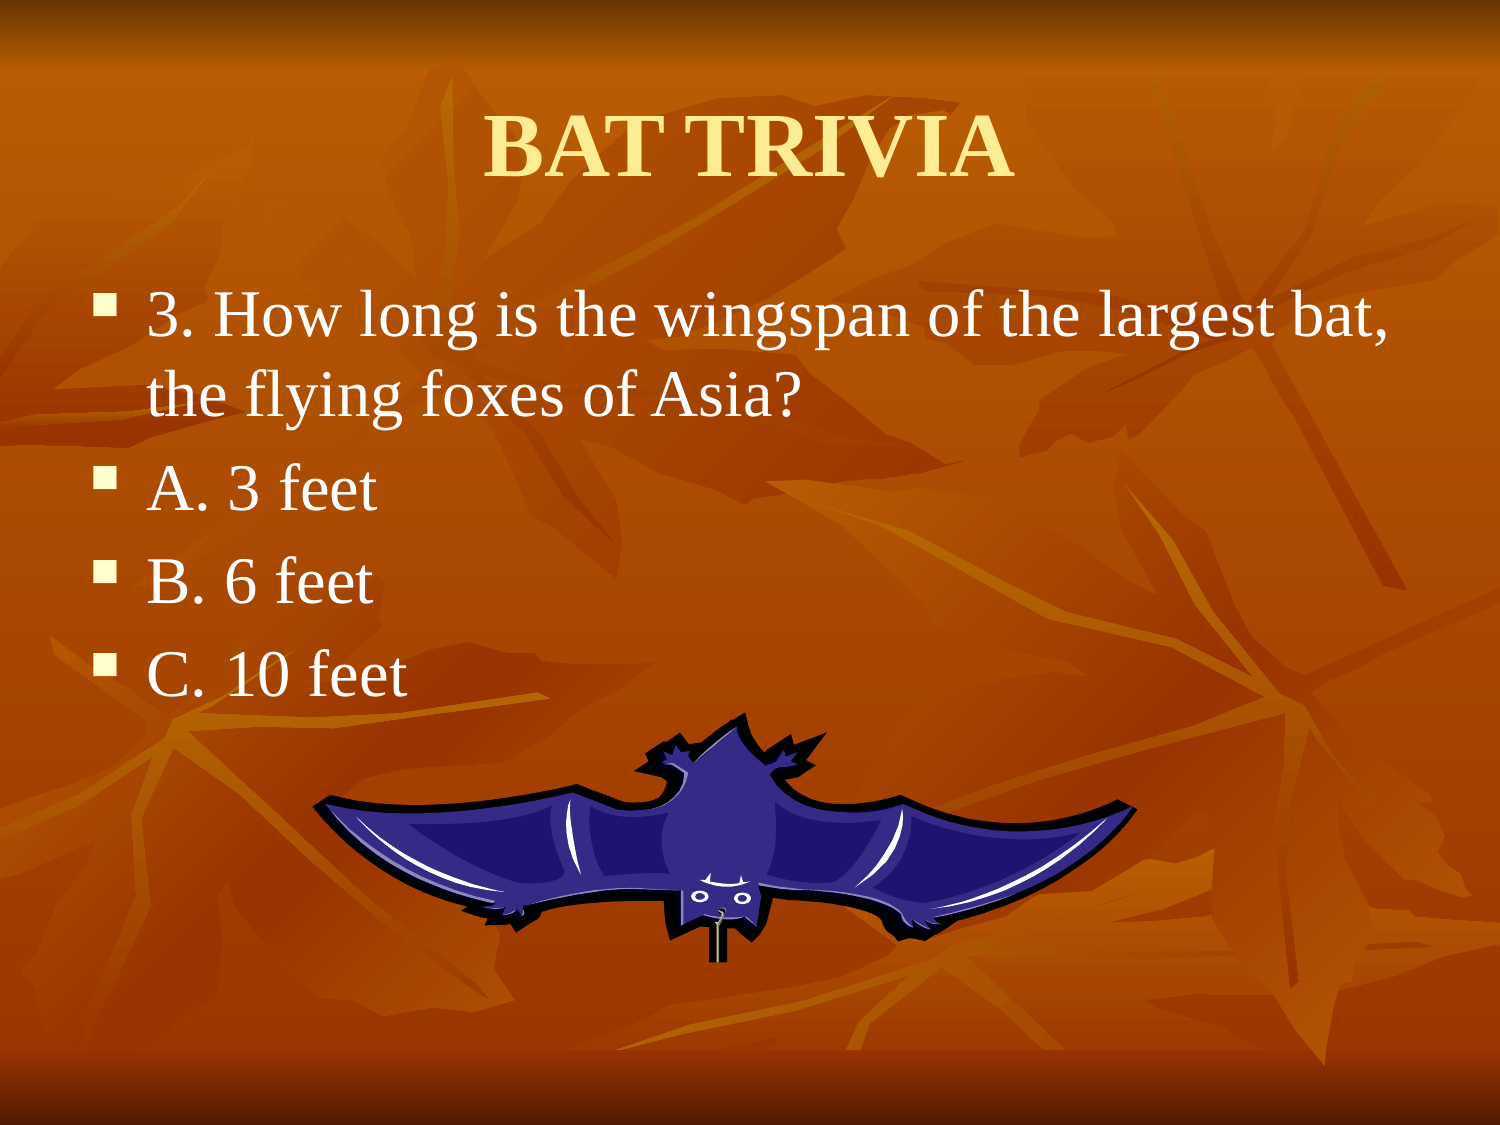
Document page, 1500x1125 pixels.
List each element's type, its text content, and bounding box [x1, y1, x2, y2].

list 3. How long is the wingspan of the largest bat, the flying foxes of Asia? A. 3 feet B. 6 feet C. 10 feet [74, 262, 1426, 1006]
title BAT TRIVIA [74, 45, 1426, 234]
picture [312, 712, 1138, 963]
